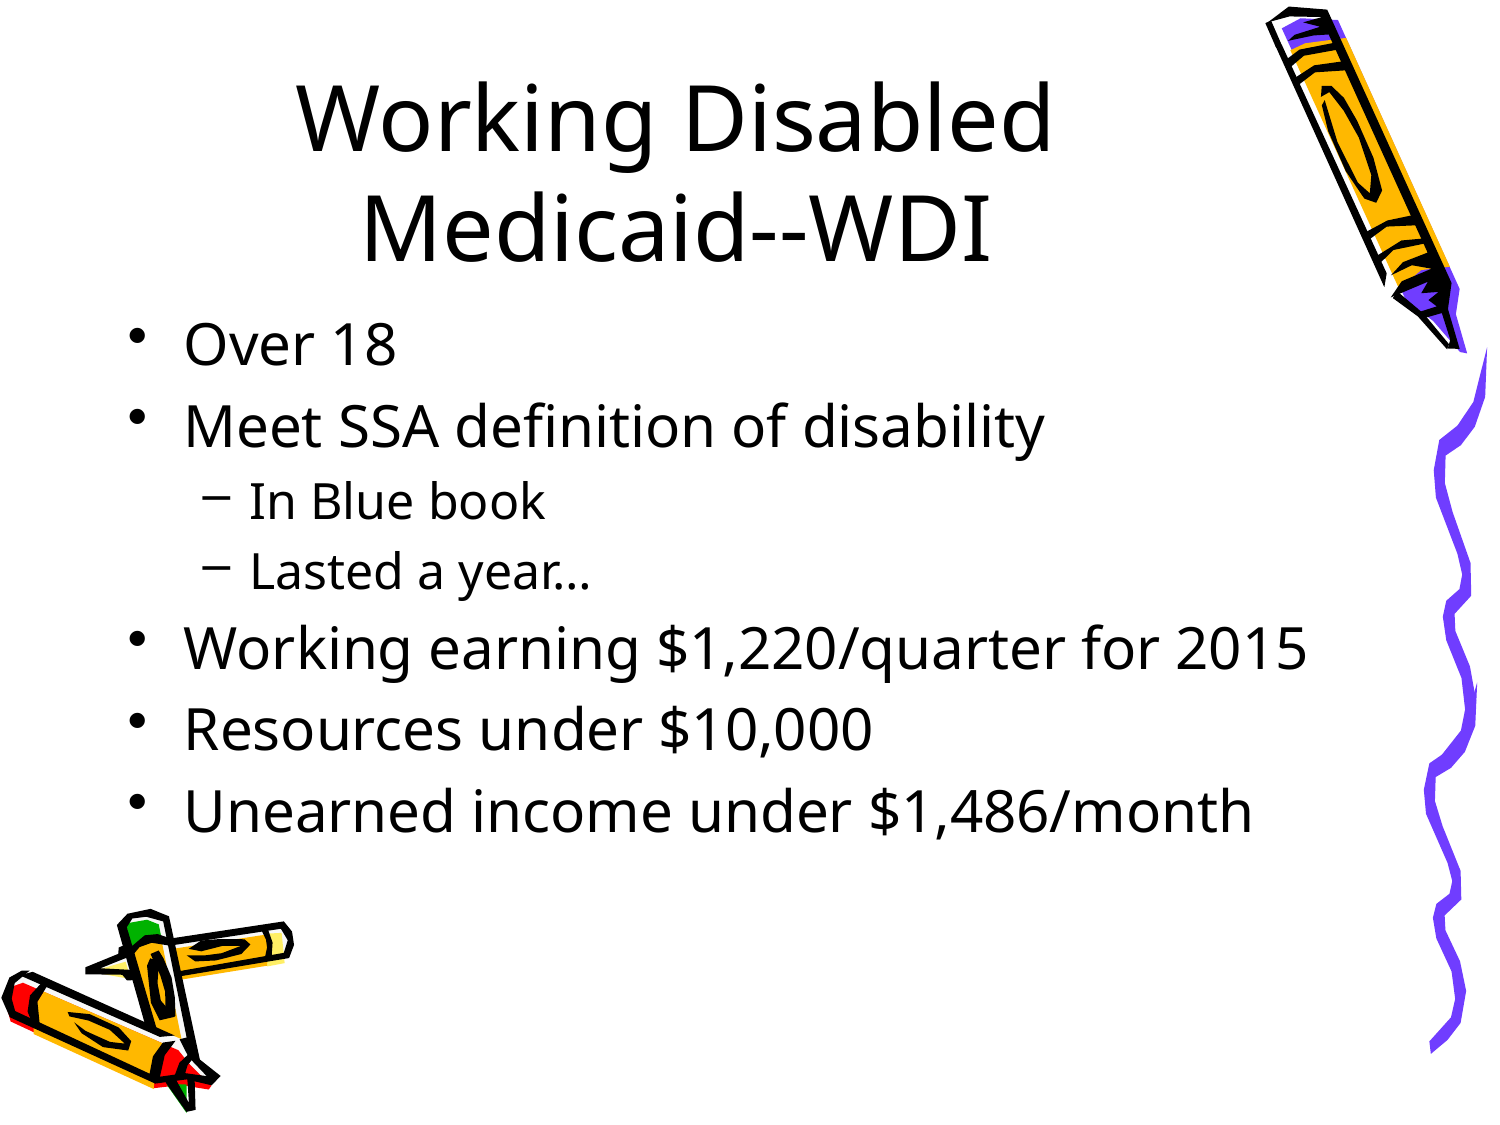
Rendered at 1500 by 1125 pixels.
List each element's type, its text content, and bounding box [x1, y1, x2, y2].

title Working Disabled Medicaid--WDI [112, 24, 1240, 288]
list Over 18 Meet SSA definition of disability In Blue book Lasted a year… Working earning $1,220/quarter for 2015 Resources under $10,000 Unearned income under $1,486/month [112, 299, 1375, 900]
